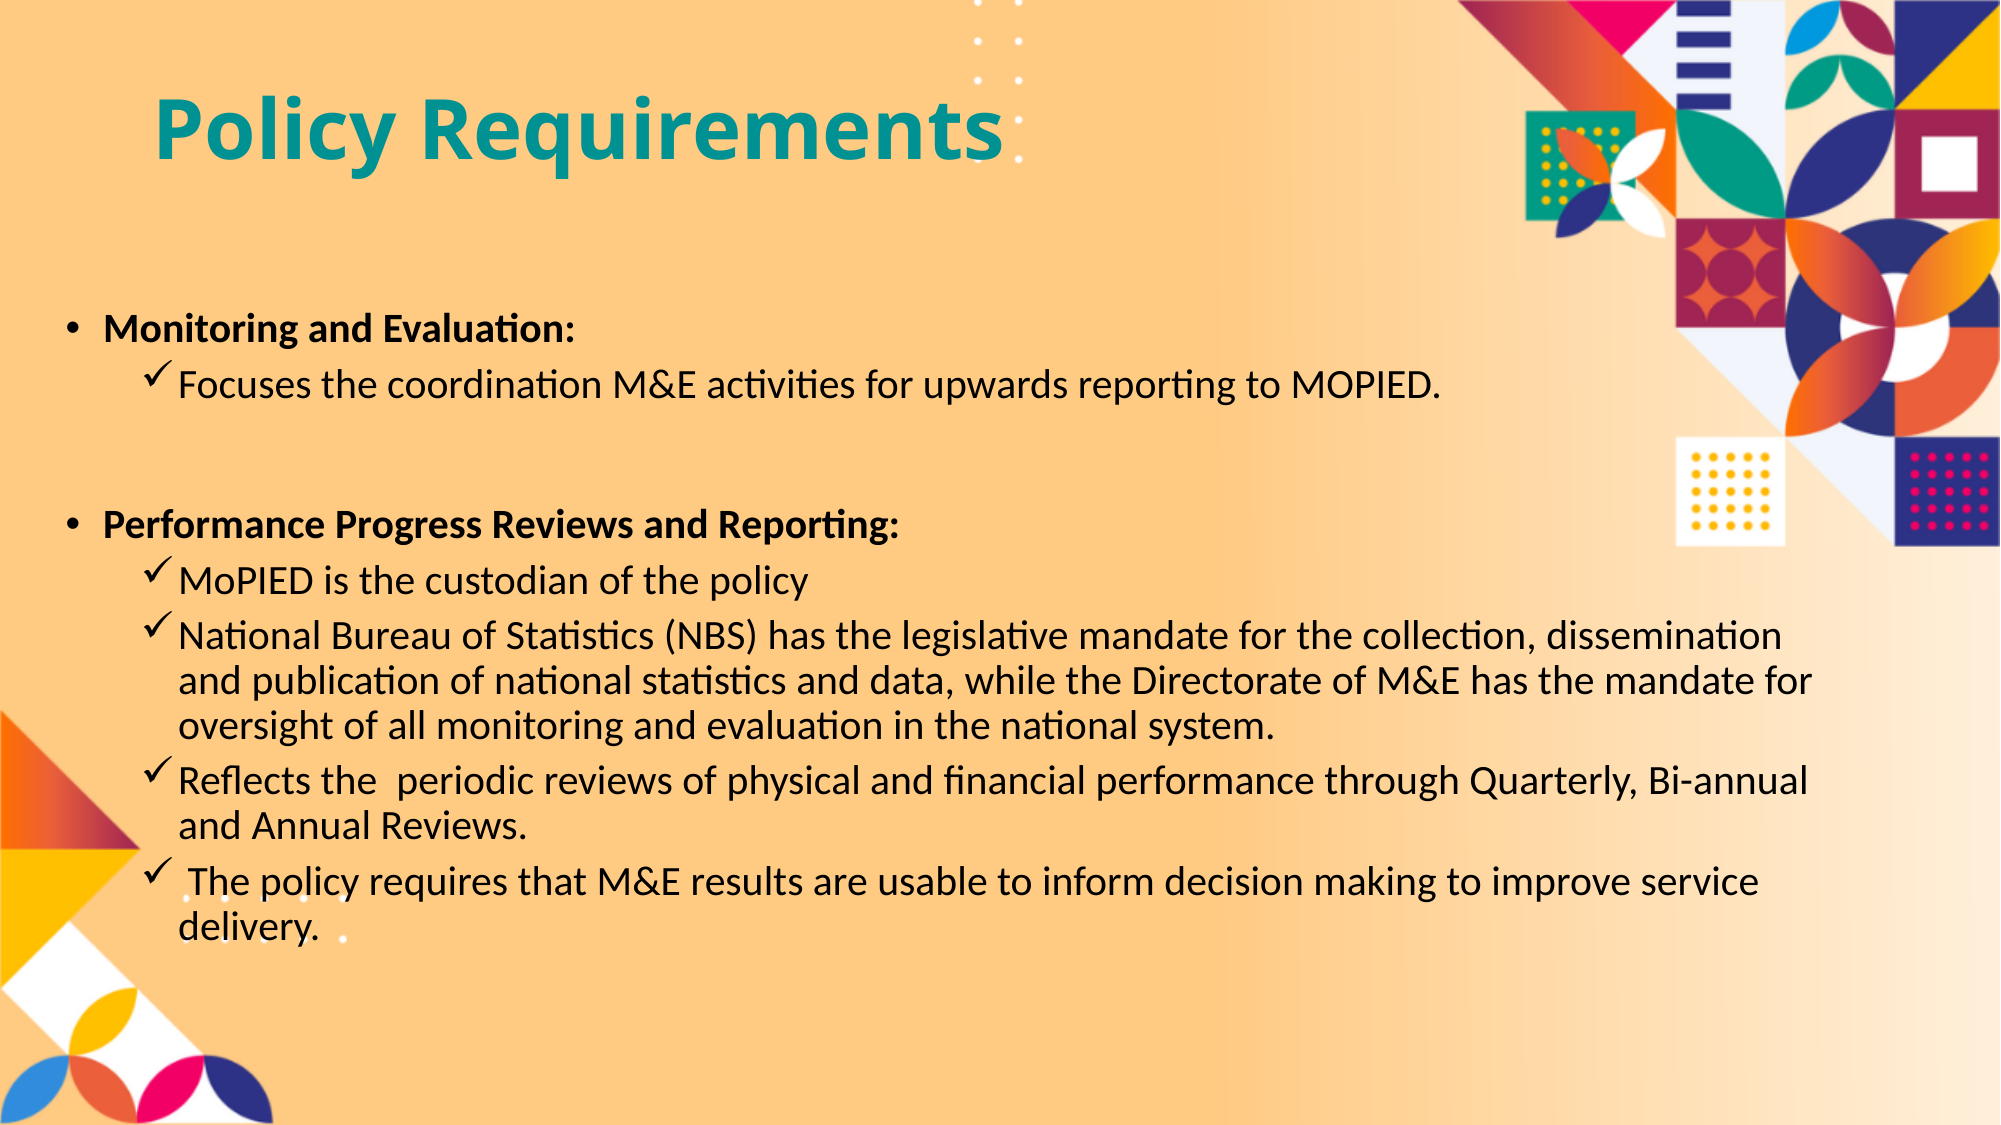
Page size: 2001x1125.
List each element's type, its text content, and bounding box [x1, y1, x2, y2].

title Policy Requirements [137, 24, 1745, 242]
list Monitoring and Evaluation: Focuses the coordination M&E activities for upwards reporting to MOPIED. Performance Progress Reviews and Reporting: MoPIED is the custodian of the policy National Bureau of Statistics (NBS) has the legislative mandate for the collection, dissemination and publication of national statistics and data, while the Directorate of M&E has the mandate for oversight of all monitoring and evaluation in the national system. Reflects the periodic reviews of physical and financial performance through Quarterly, Bi-annual and Annual Reviews. The policy requires that M&E results are usable to inform decision making to improve service delivery. [50, 299, 1863, 1014]
picture [0, 0, 2000, 1125]
